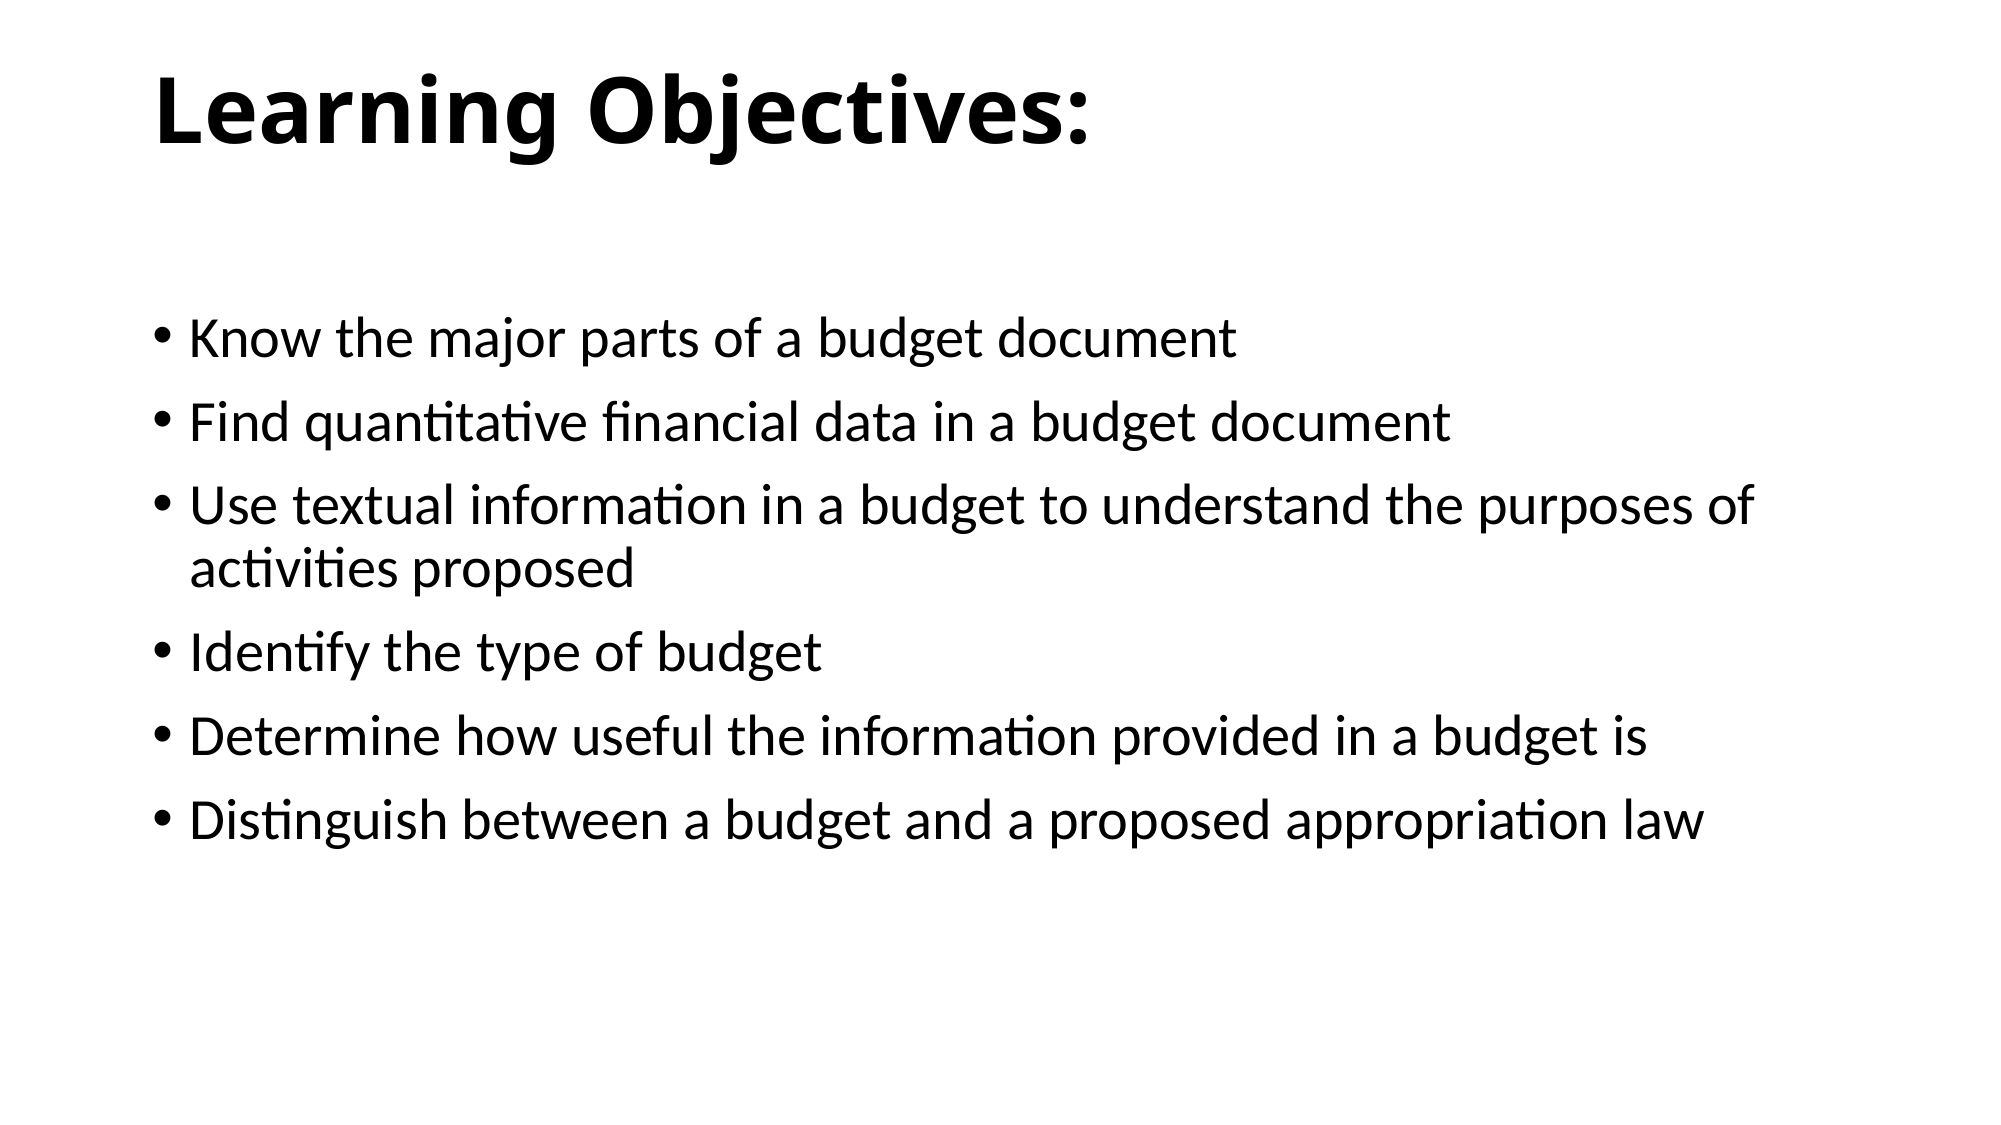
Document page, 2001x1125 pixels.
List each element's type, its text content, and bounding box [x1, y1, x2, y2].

title Learning Objectives: [137, 59, 1863, 278]
list Know the major parts of a budget document Find quantitative financial data in a budget document Use textual information in a budget to understand the purposes of activities proposed Identify the type of budget Determine how useful the information provided in a budget is Distinguish between a budget and a proposed appropriation law [137, 299, 1863, 1014]
